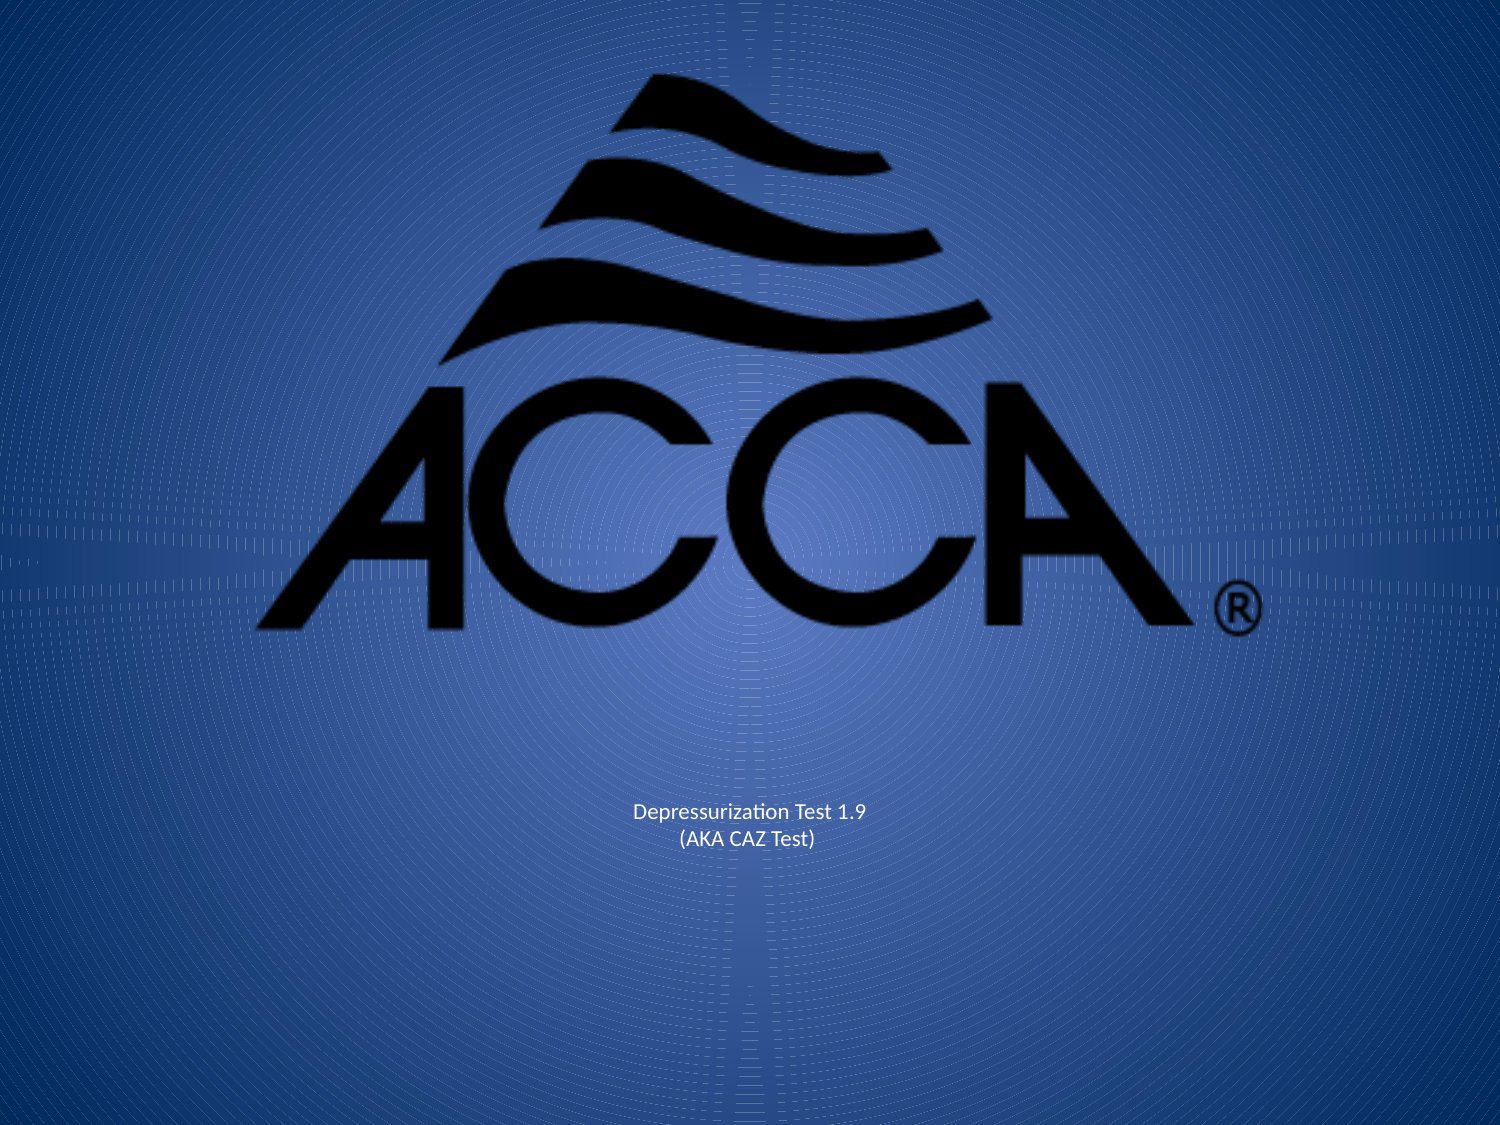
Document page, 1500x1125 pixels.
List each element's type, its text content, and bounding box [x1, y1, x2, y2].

title Depressurization Test 1.9 (AKA CAZ Test) [12, 787, 1488, 888]
picture [208, 12, 1306, 726]
